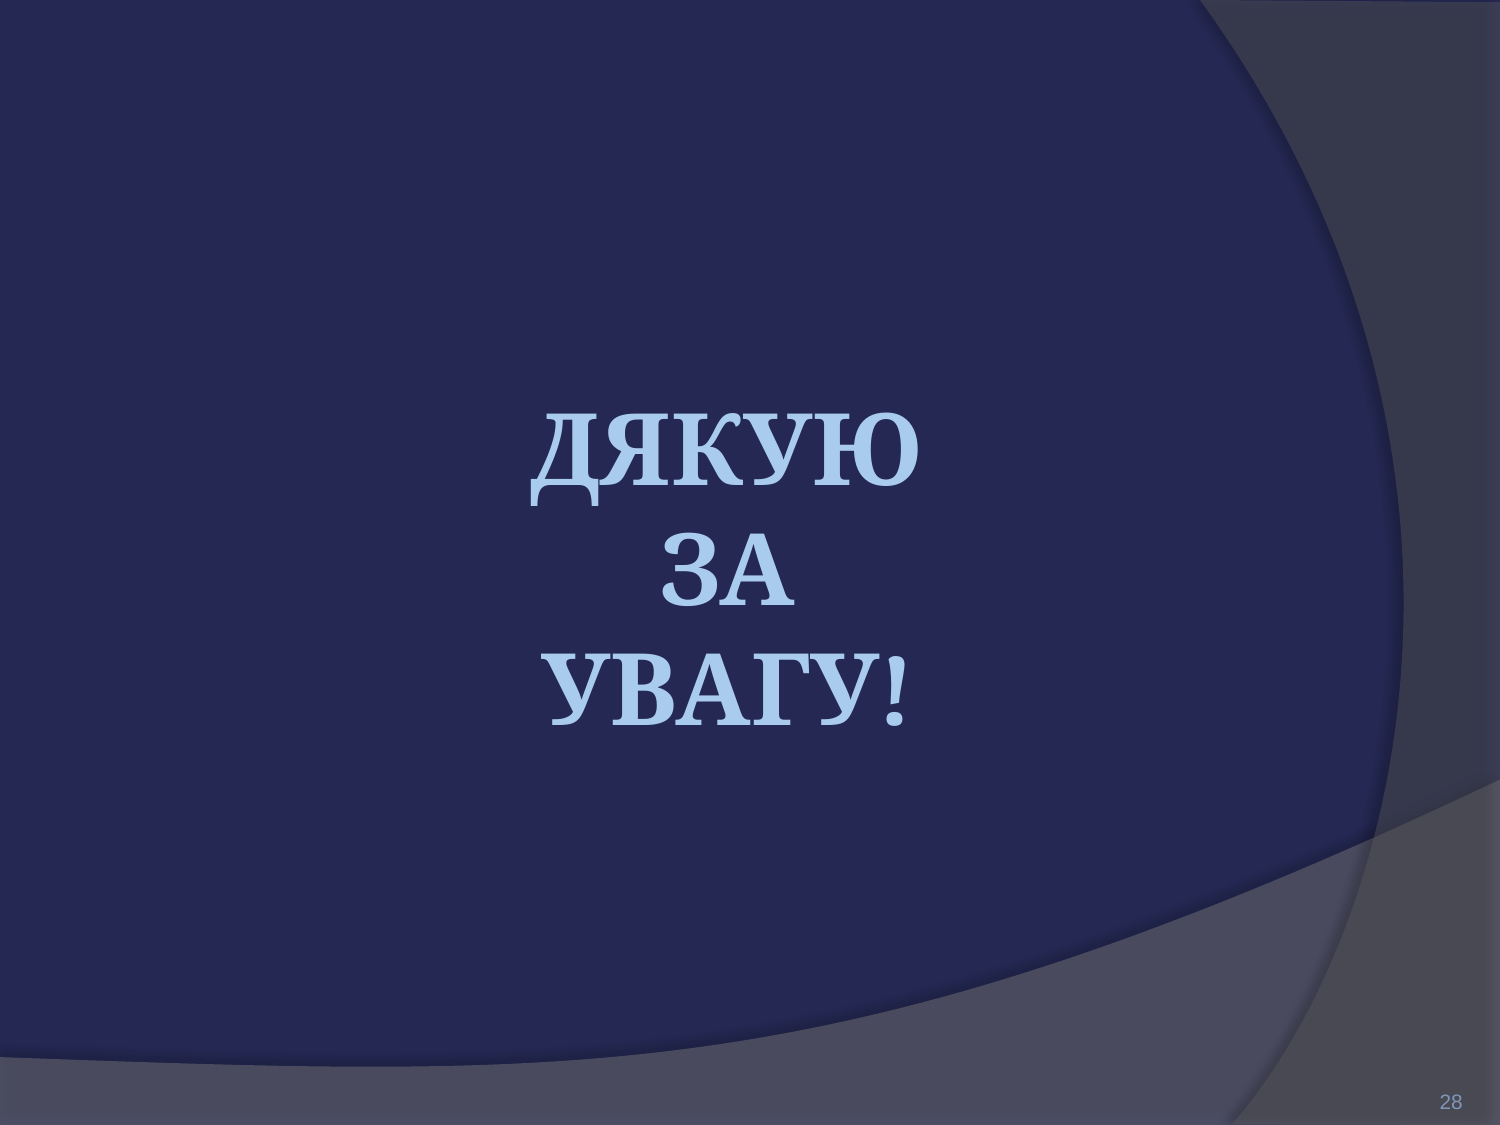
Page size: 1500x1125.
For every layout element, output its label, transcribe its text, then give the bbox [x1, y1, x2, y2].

slide_number 28 [1337, 1053, 1463, 1114]
text_box ДЯКУЮ ЗА УВАГУ! [348, 378, 1128, 863]
